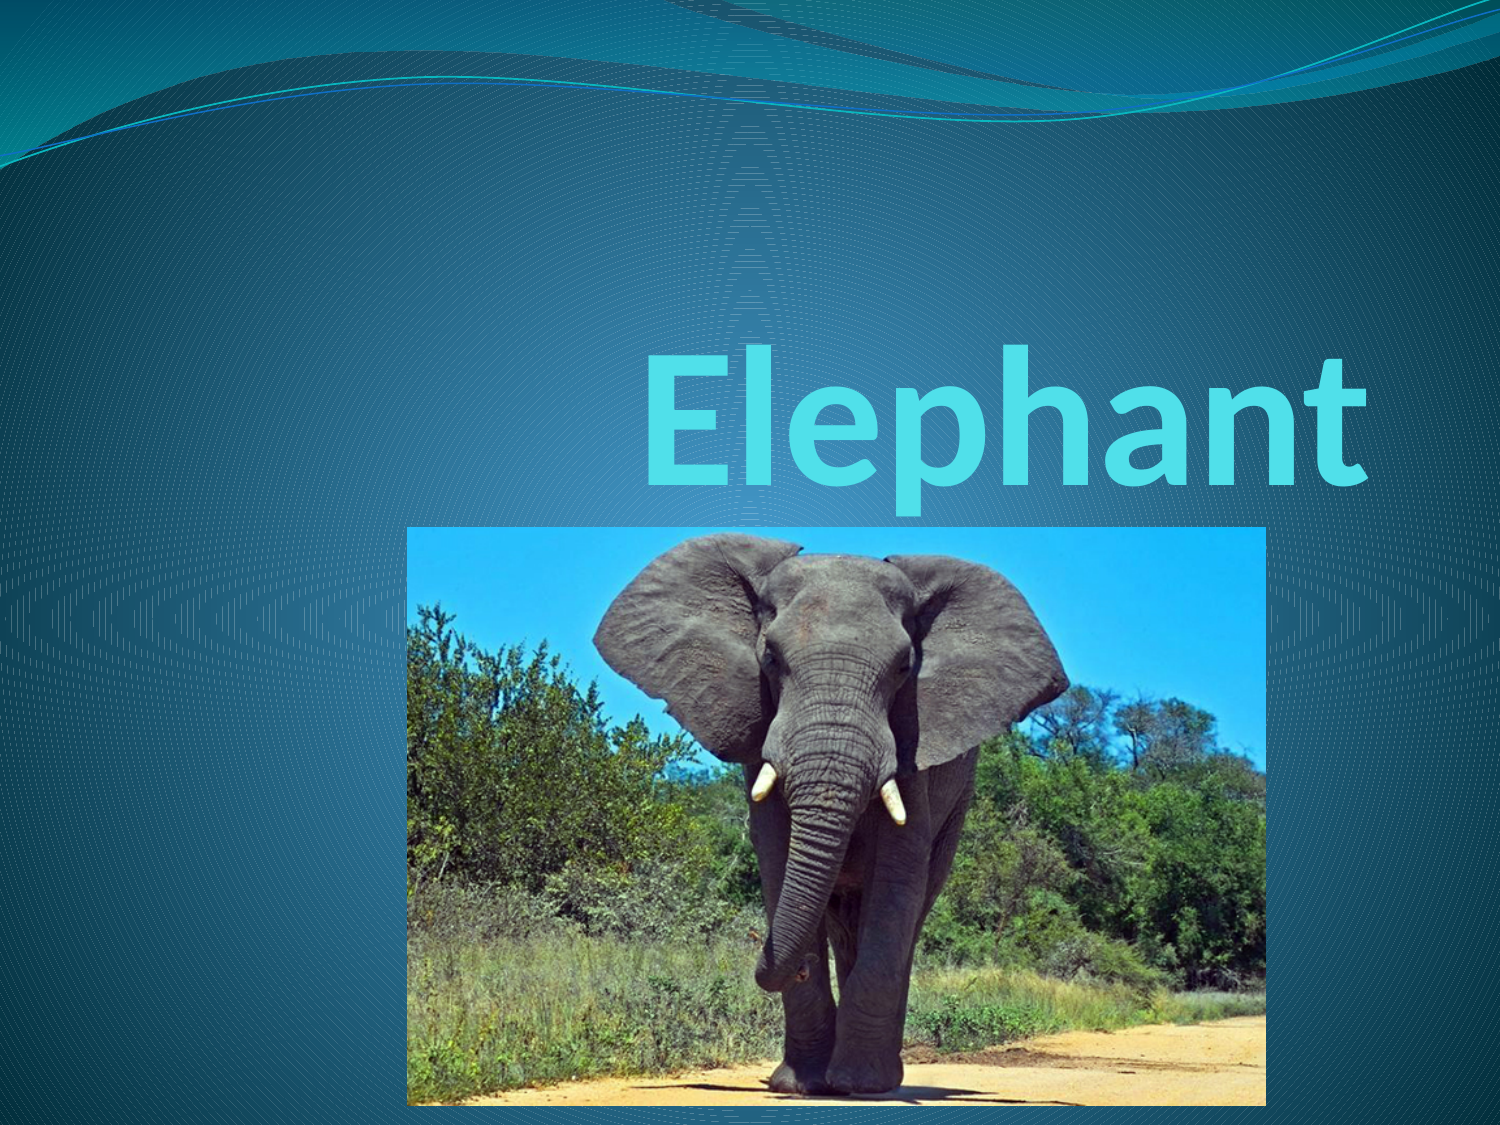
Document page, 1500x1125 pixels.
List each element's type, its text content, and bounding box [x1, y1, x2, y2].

picture [1241, 537, 1249, 542]
picture [407, 526, 1266, 1107]
title Elephant [87, 224, 1376, 525]
